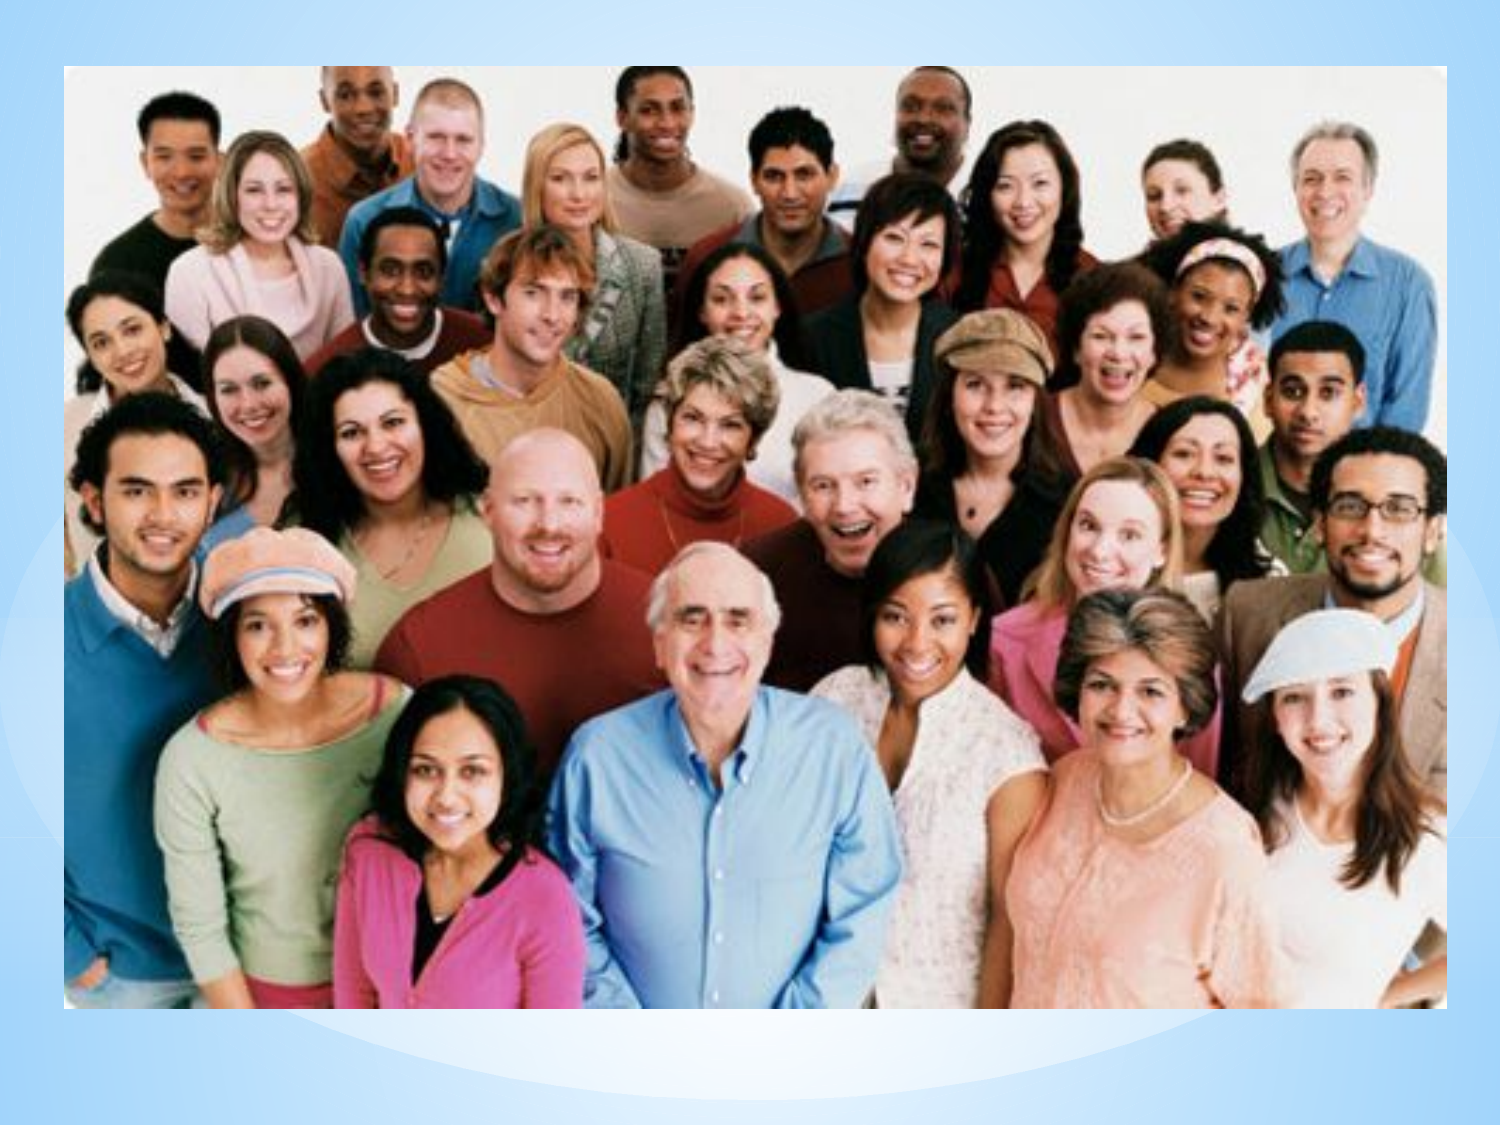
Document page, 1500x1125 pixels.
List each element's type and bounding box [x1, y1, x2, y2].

picture [64, 66, 1448, 1009]
picture [64, 884, 71, 891]
